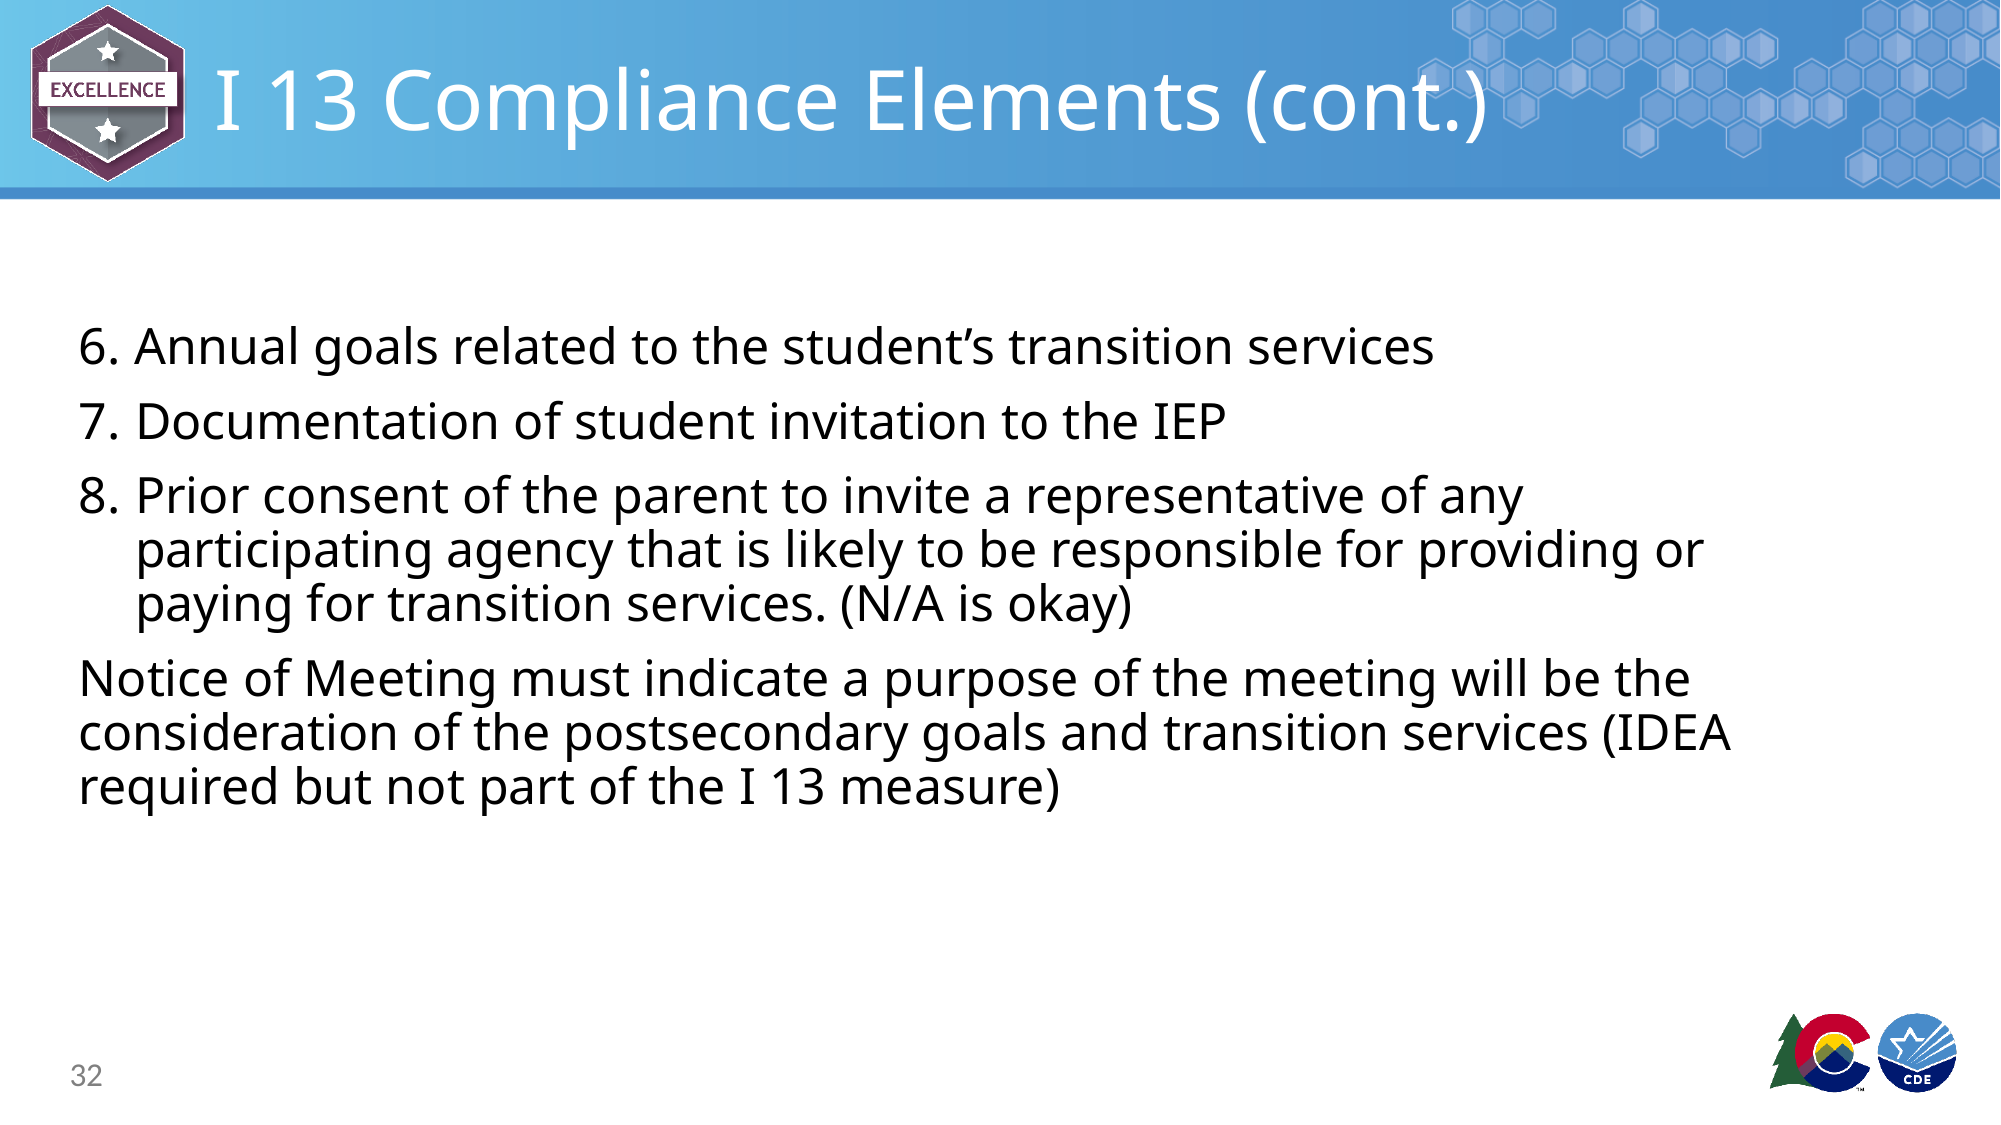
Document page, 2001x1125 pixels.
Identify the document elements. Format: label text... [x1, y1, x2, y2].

picture [0, 0, 2000, 200]
picture [1768, 1012, 1957, 1093]
slide_number 32 [54, 1042, 505, 1103]
list Annual goals related to the student’s transition services Documentation of student invitation to the IEP Prior consent of the parent to invite a representative of any participating agency that is likely to be responsible for providing or paying for transition services. (N/A is okay) Notice of Meeting must indicate a purpose of the meeting will be the consideration of the postsecondary goals and transition services (IDEA required but not part of the I 13 measure) [78, 240, 1804, 955]
title I 13 Compliance Elements (cont.) [214, 58, 1600, 182]
